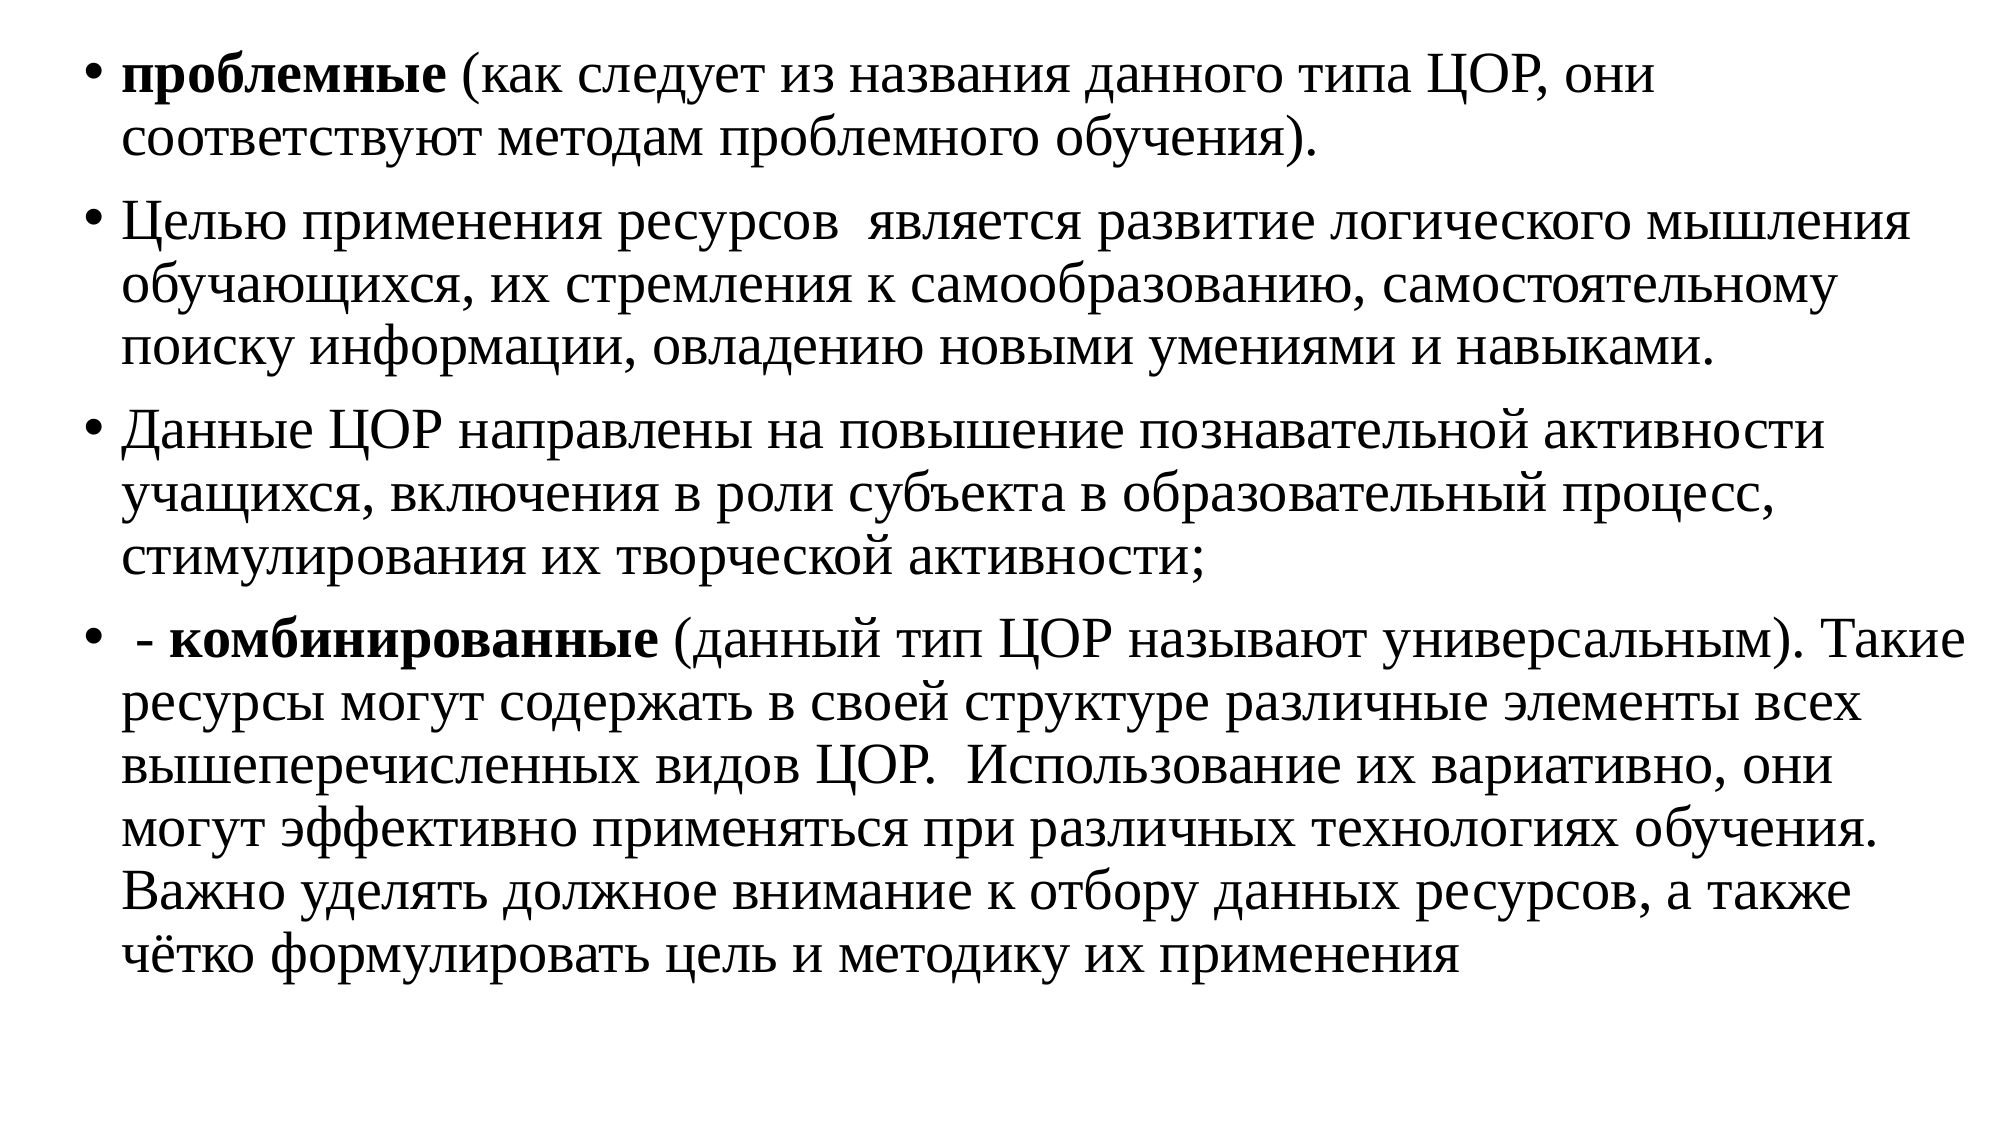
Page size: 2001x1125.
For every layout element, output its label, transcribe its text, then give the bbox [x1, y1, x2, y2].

list проблемные (как следует из названия данного типа ЦОР, они соответствуют методам проблемного обучения). Целью применения ресурсов является развитие логического мышления обучающихся, их стремления к самообразованию, самостоятельному поиску информации, овладению новыми умениями и навыками. Данные ЦОР направлены на повышение познавательной активности учащихся, включения в роли субъекта в образовательный процесс, стимулирования их творческой активности; - комбинированные (данный тип ЦОР называют универсальным). Такие ресурсы могут содержать в своей структуре различные элементы всех вышеперечисленных видов ЦОР. Использование их вариативно, они могут эффективно применяться при различных технологиях обучения. Важно уделять должное внимание к отбору данных ресурсов, а также чётко формулировать цель и методику их применения [68, 34, 2000, 1059]
